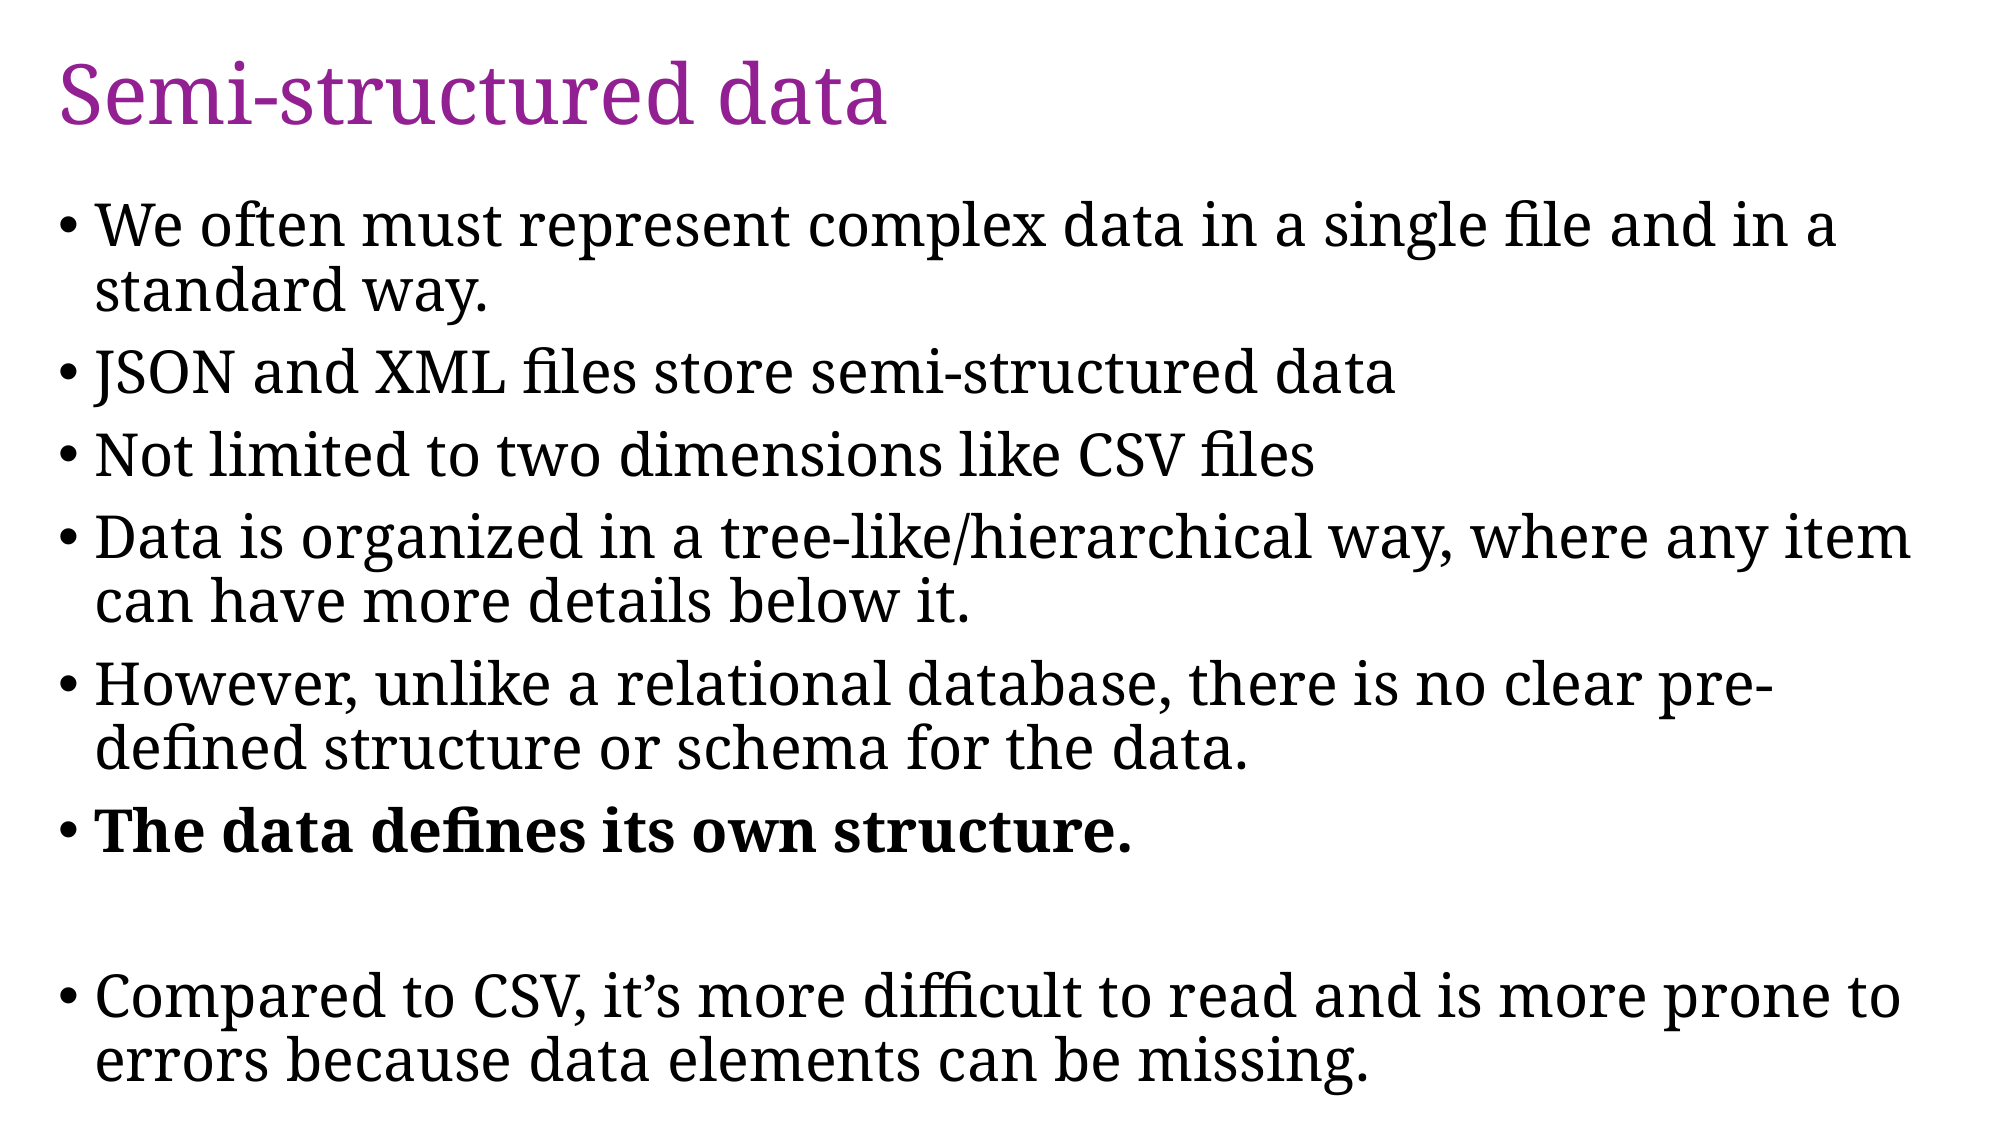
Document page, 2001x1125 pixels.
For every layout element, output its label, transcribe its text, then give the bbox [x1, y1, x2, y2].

title Semi-structured data [43, 25, 1953, 171]
list We often must represent complex data in a single file and in a standard way. JSON and XML files store semi-structured data Not limited to two dimensions like CSV files Data is organized in a tree-like/hierarchical way, where any item can have more details below it. However, unlike a relational database, there is no clear pre-defined structure or schema for the data. The data defines its own structure. Compared to CSV, it’s more difficult to read and is more prone to errors because data elements can be missing. [43, 188, 1953, 1106]
